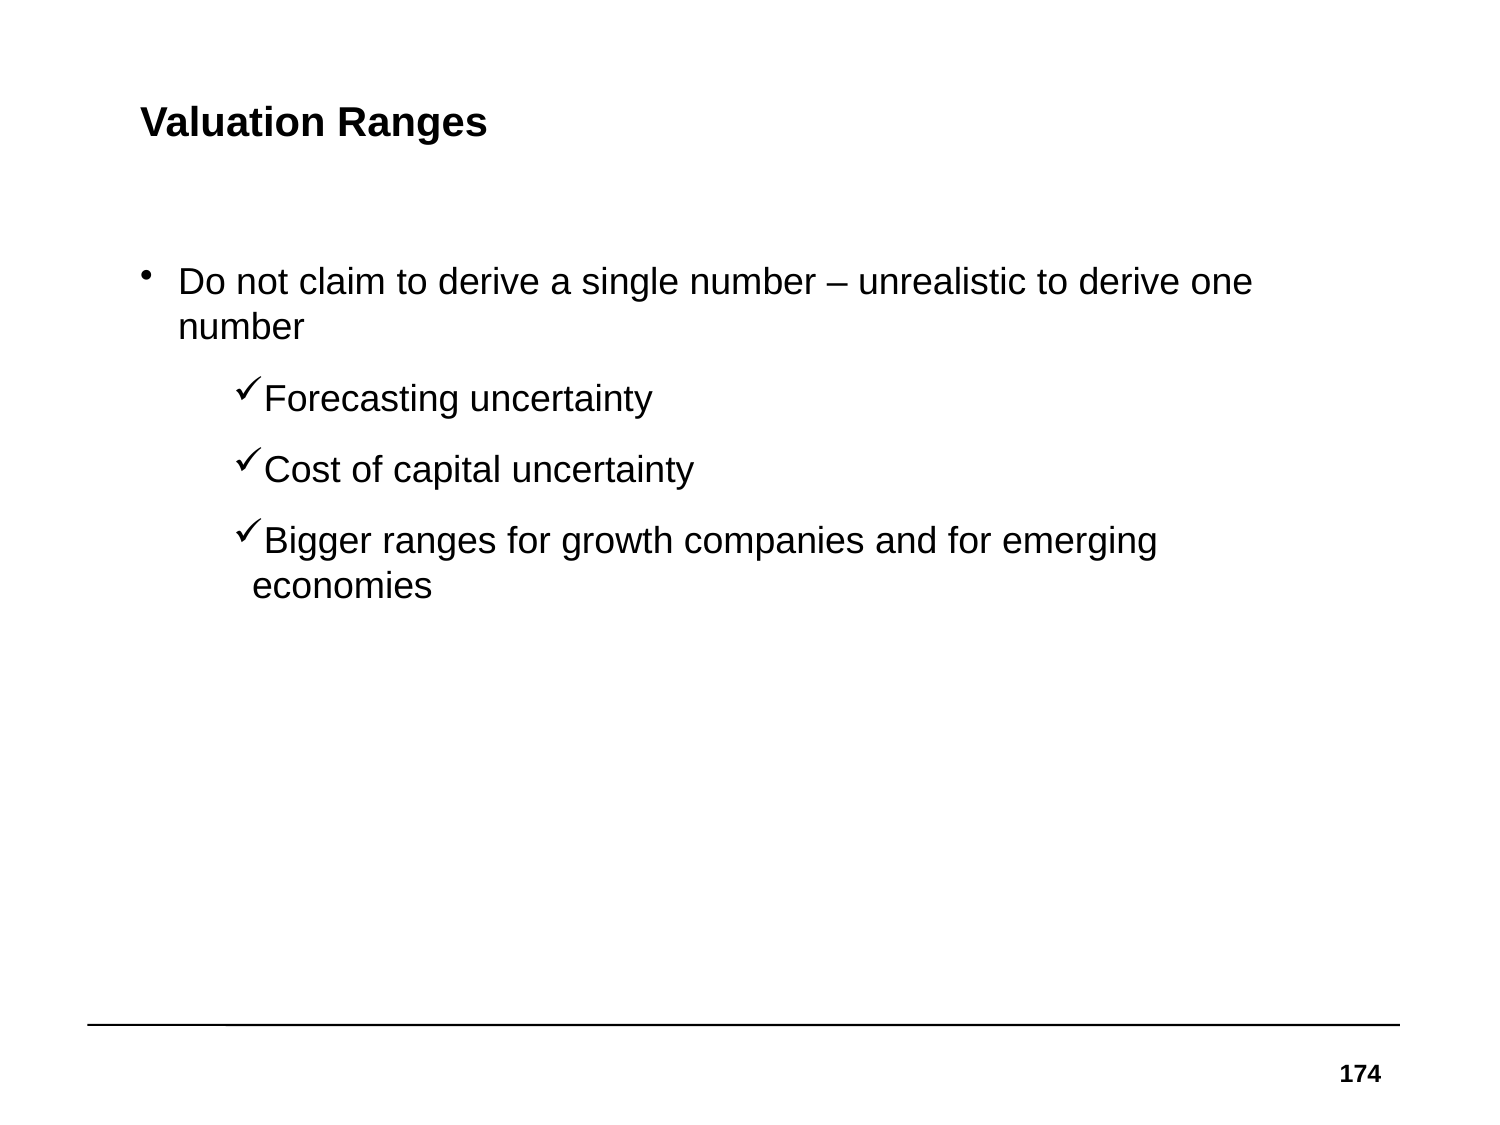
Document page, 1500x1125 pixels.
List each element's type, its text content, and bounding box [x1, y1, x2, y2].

list Do not claim to derive a single number – unrealistic to derive one number Forecasting uncertainty Cost of capital uncertainty Bigger ranges for growth companies and for emerging economies [125, 249, 1338, 1000]
title Valuation Ranges [125, 87, 1375, 225]
